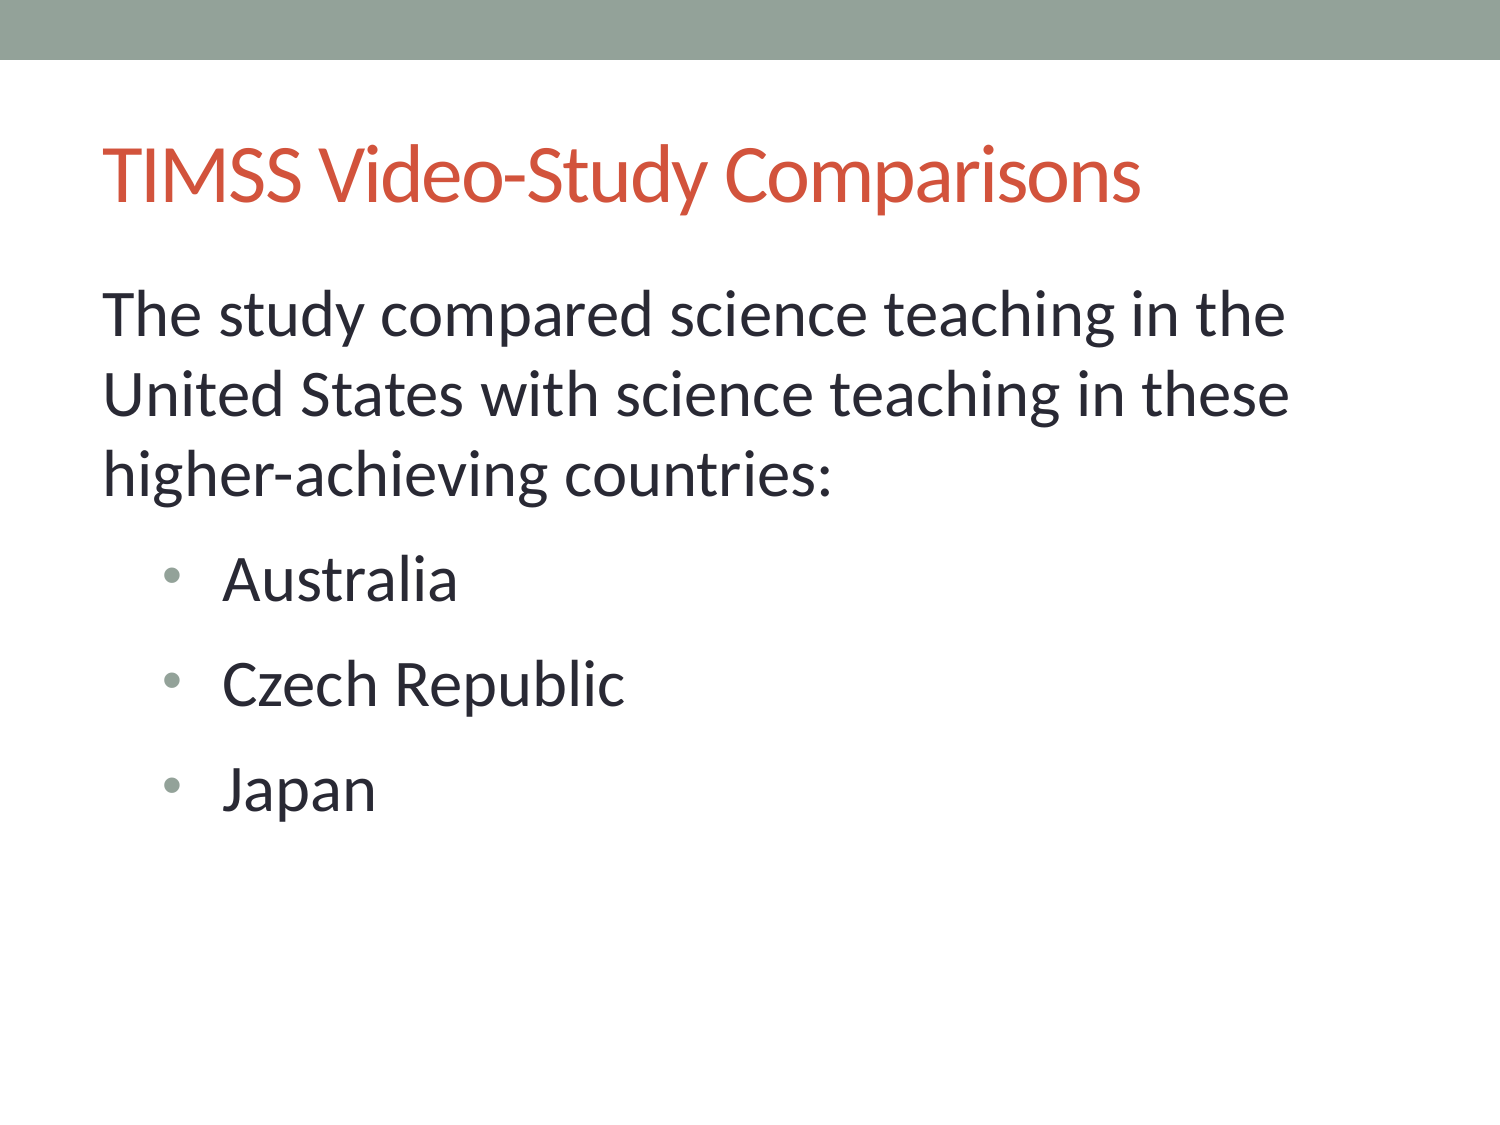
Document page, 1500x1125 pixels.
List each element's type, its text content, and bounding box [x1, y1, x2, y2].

title TIMSS Video-Study Comparisons [87, 87, 1425, 250]
list The study compared science teaching in the United States with science teaching in these higher-achieving countries: Australia Czech Republic Japan [87, 262, 1438, 938]
